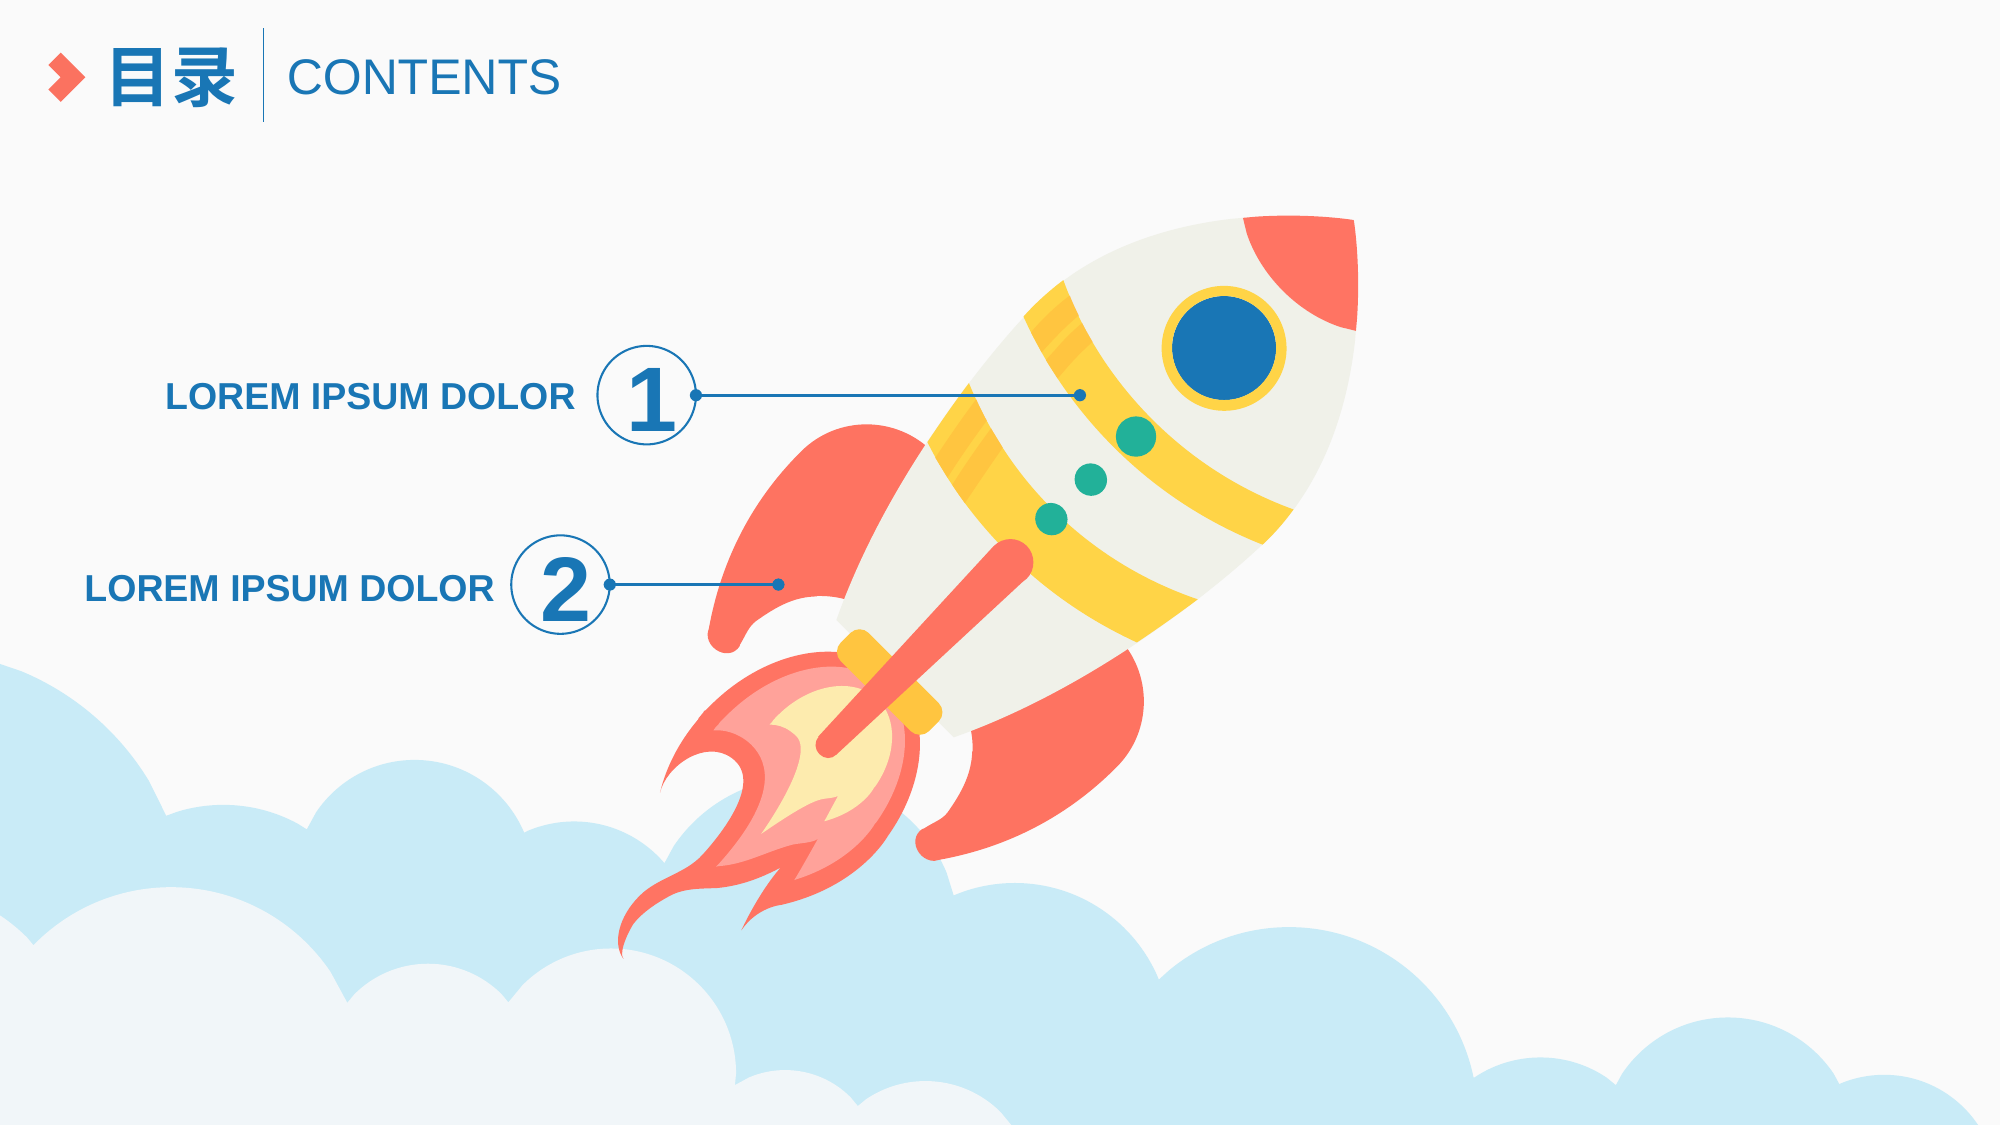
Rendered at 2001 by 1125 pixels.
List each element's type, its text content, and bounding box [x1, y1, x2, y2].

text_box 1 [596, 344, 697, 446]
text_box [46, 51, 87, 104]
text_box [760, 65, 1207, 1104]
text_box LOREM IPSUM DOLOR [69, 556, 510, 617]
text_box LOREM IPSUM DOLOR [150, 364, 591, 425]
text_box 2 [510, 534, 611, 635]
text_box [89, 27, 639, 124]
